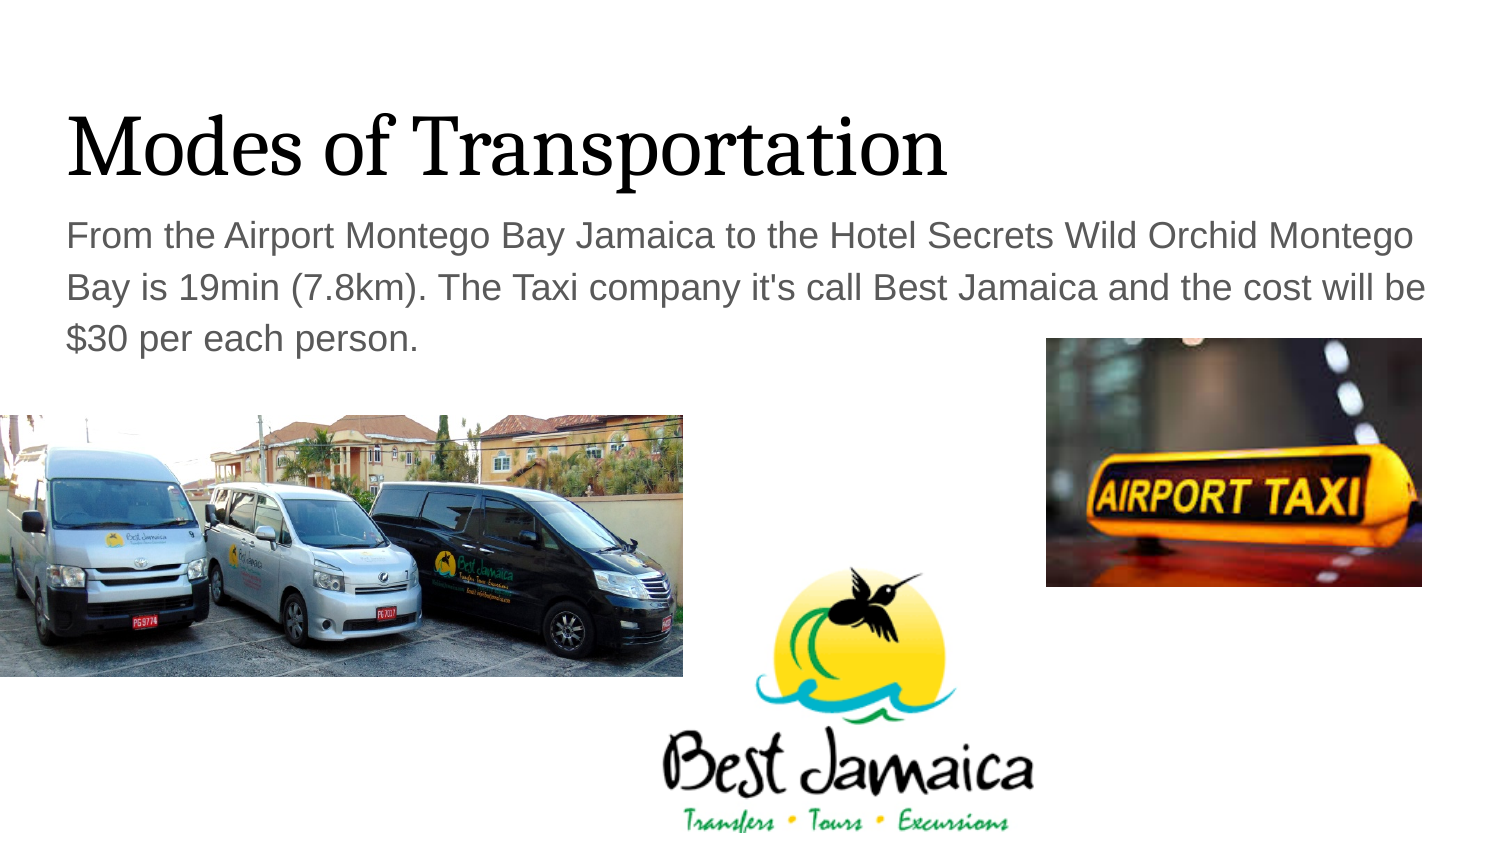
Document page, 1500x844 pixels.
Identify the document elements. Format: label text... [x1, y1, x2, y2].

list From the Airport Montego Bay Jamaica to the Hotel Secrets Wild Orchid Montego Bay is 19min (7.8km). The Taxi company it's call Best Jamaica and the cost will be $30 per each person. [51, 189, 1449, 750]
picture [0, 337, 1422, 834]
title Modes of Transportation [51, 72, 1449, 167]
